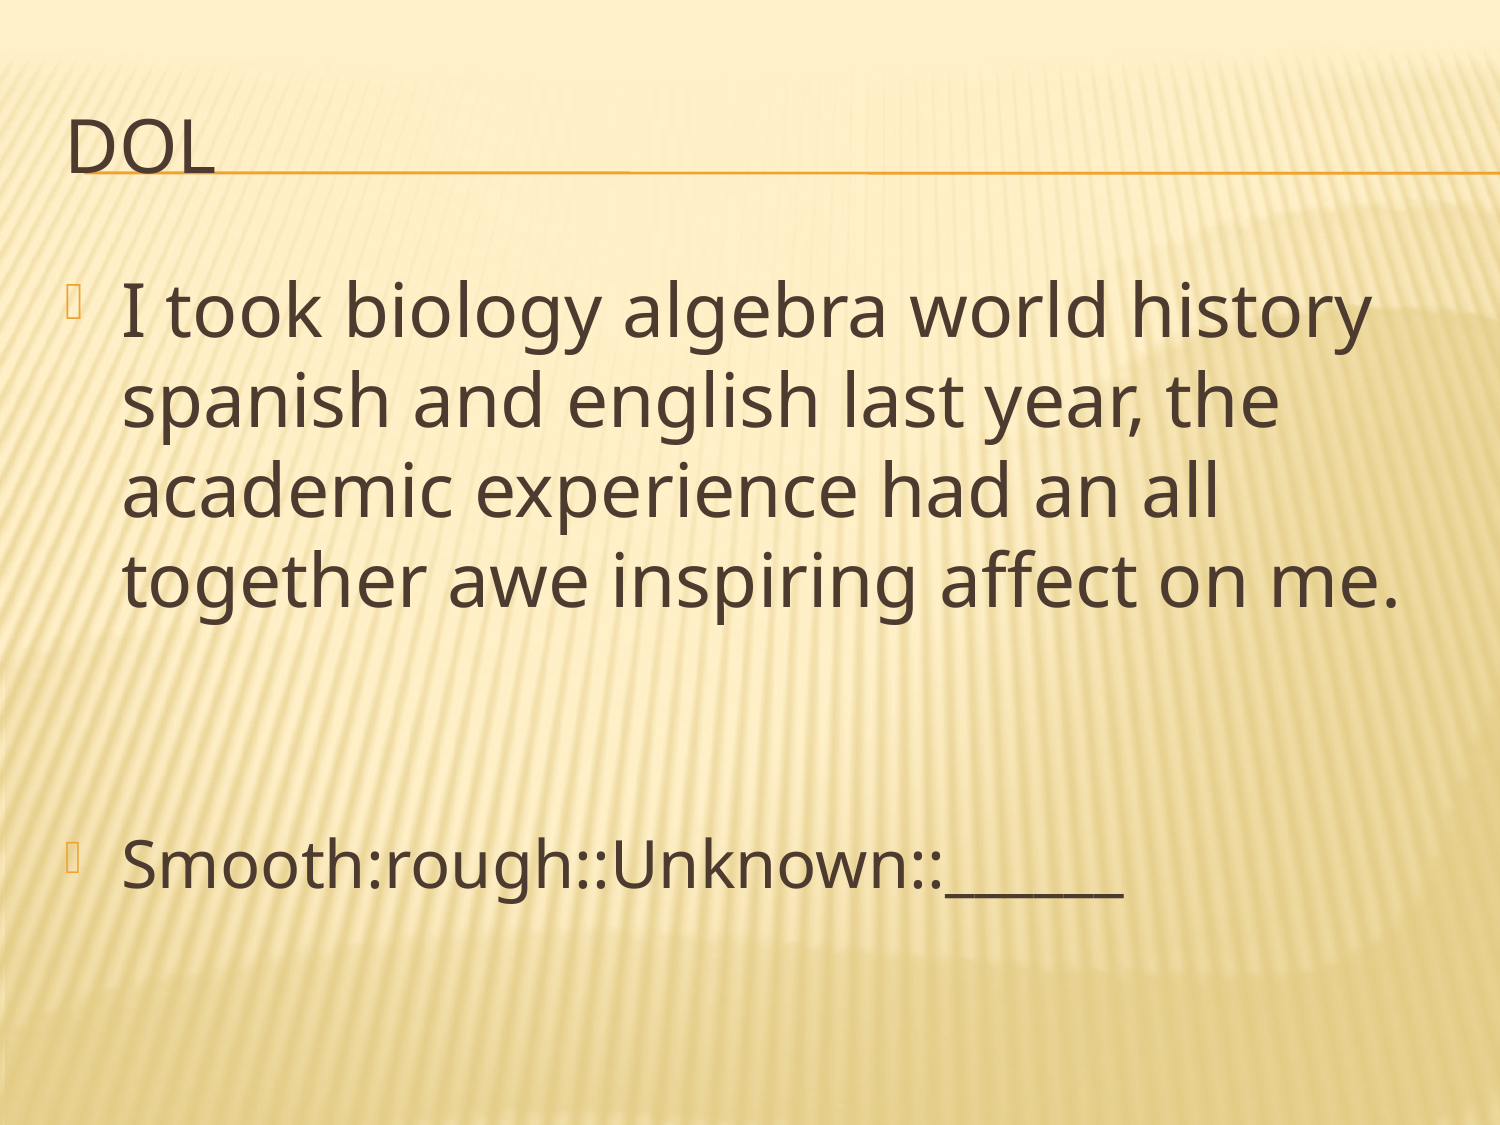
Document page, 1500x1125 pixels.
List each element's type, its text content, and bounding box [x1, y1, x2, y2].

title DOL [50, 75, 1475, 213]
list I took biology algebra world history spanish and english last year, the academic experience had an all together awe inspiring affect on me. Smooth:rough::Unknown::______ [50, 254, 1475, 998]
